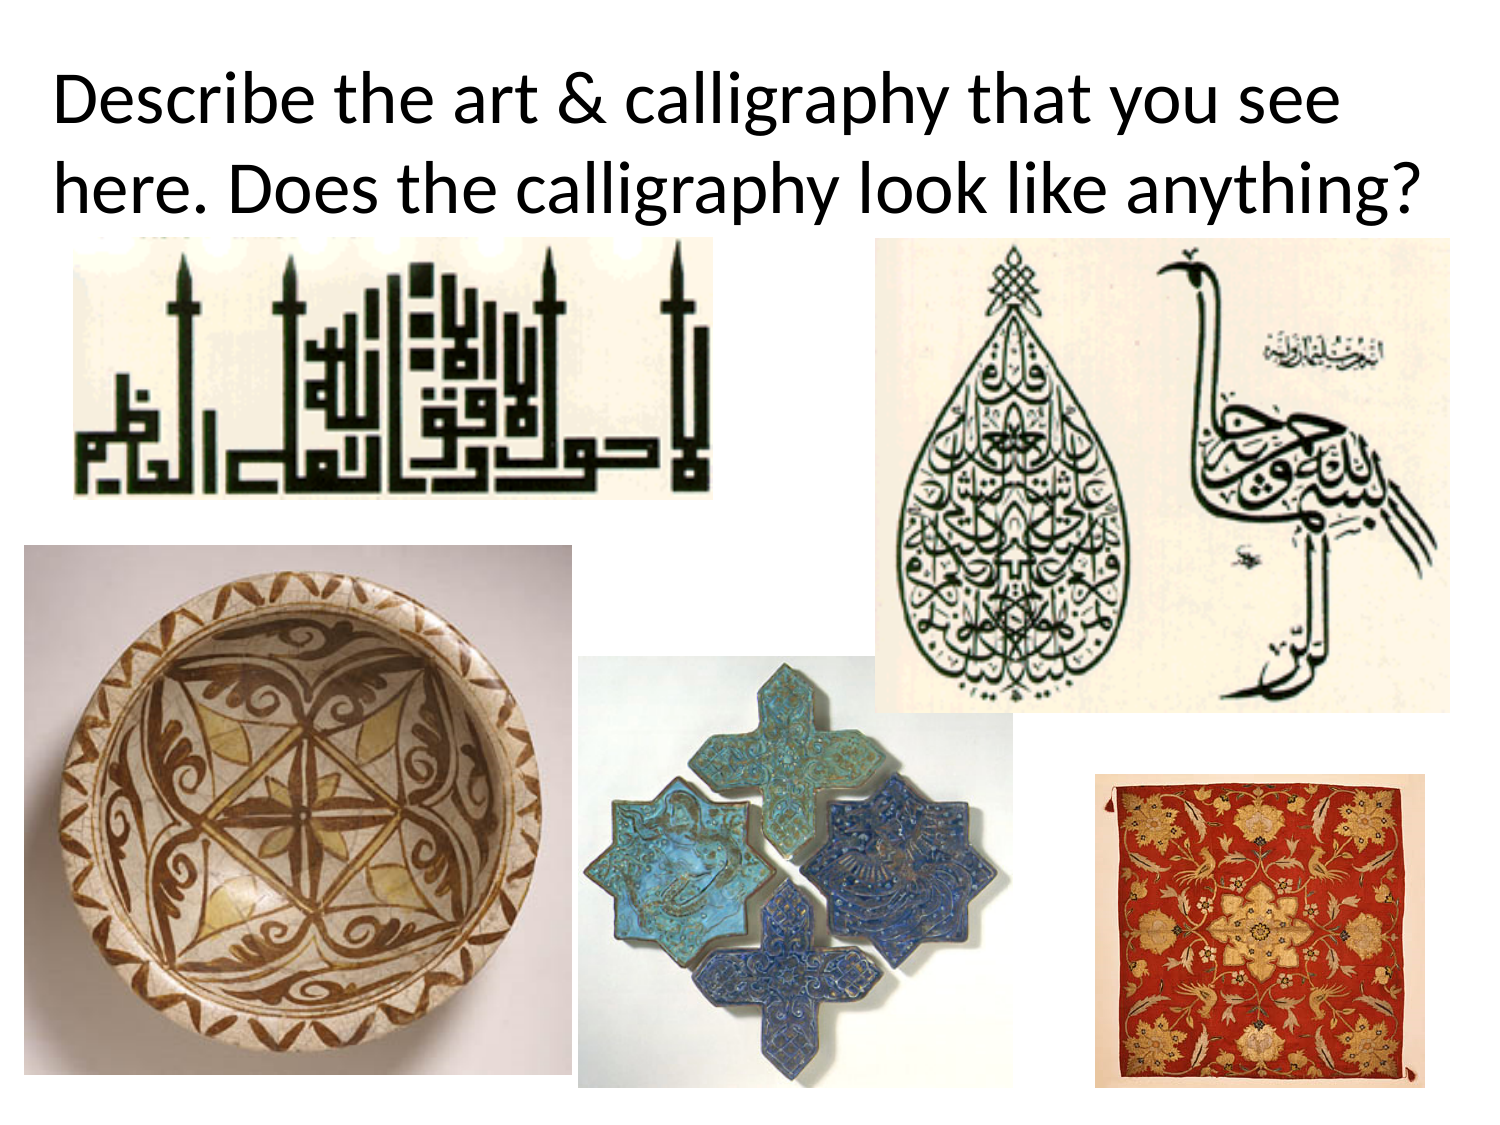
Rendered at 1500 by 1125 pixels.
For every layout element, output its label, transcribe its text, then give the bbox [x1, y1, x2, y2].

picture [24, 545, 572, 1076]
picture [577, 237, 1451, 1088]
picture [72, 237, 713, 501]
picture [1095, 774, 1426, 1088]
title Describe the art & calligraphy that you see here. Does the calligraphy look like anything? [37, 45, 1463, 233]
